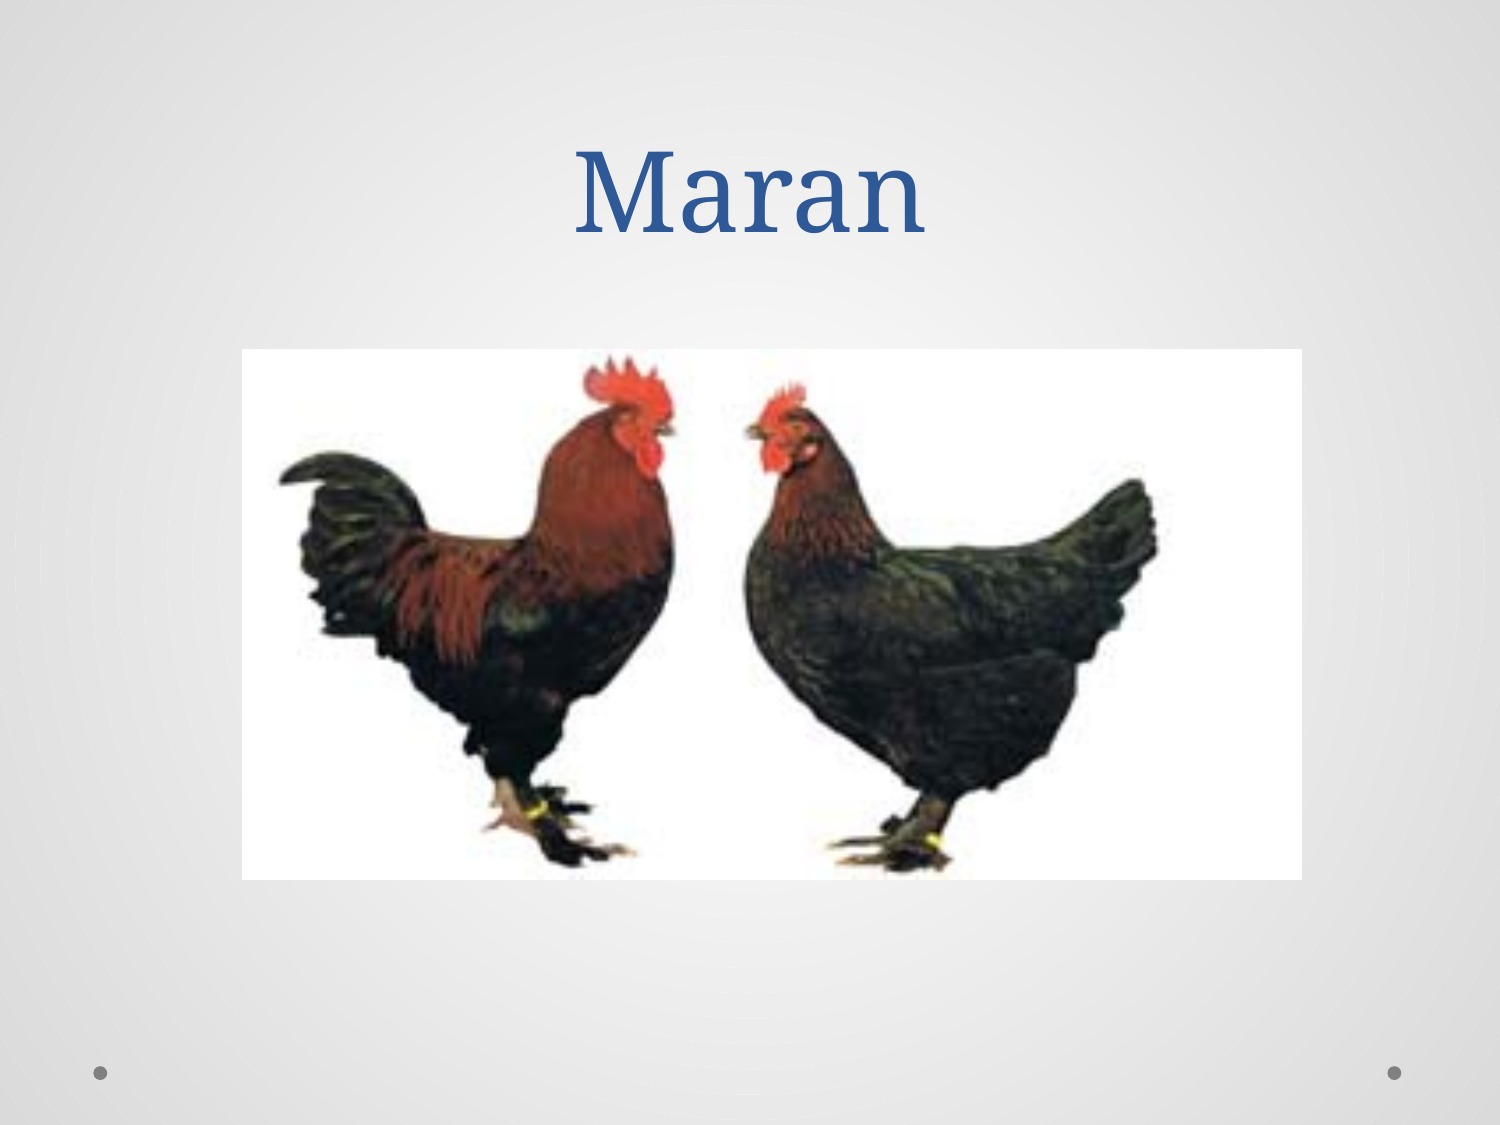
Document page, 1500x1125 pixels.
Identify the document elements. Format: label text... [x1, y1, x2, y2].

picture [241, 349, 1302, 880]
title Maran [75, 0, 1425, 263]
